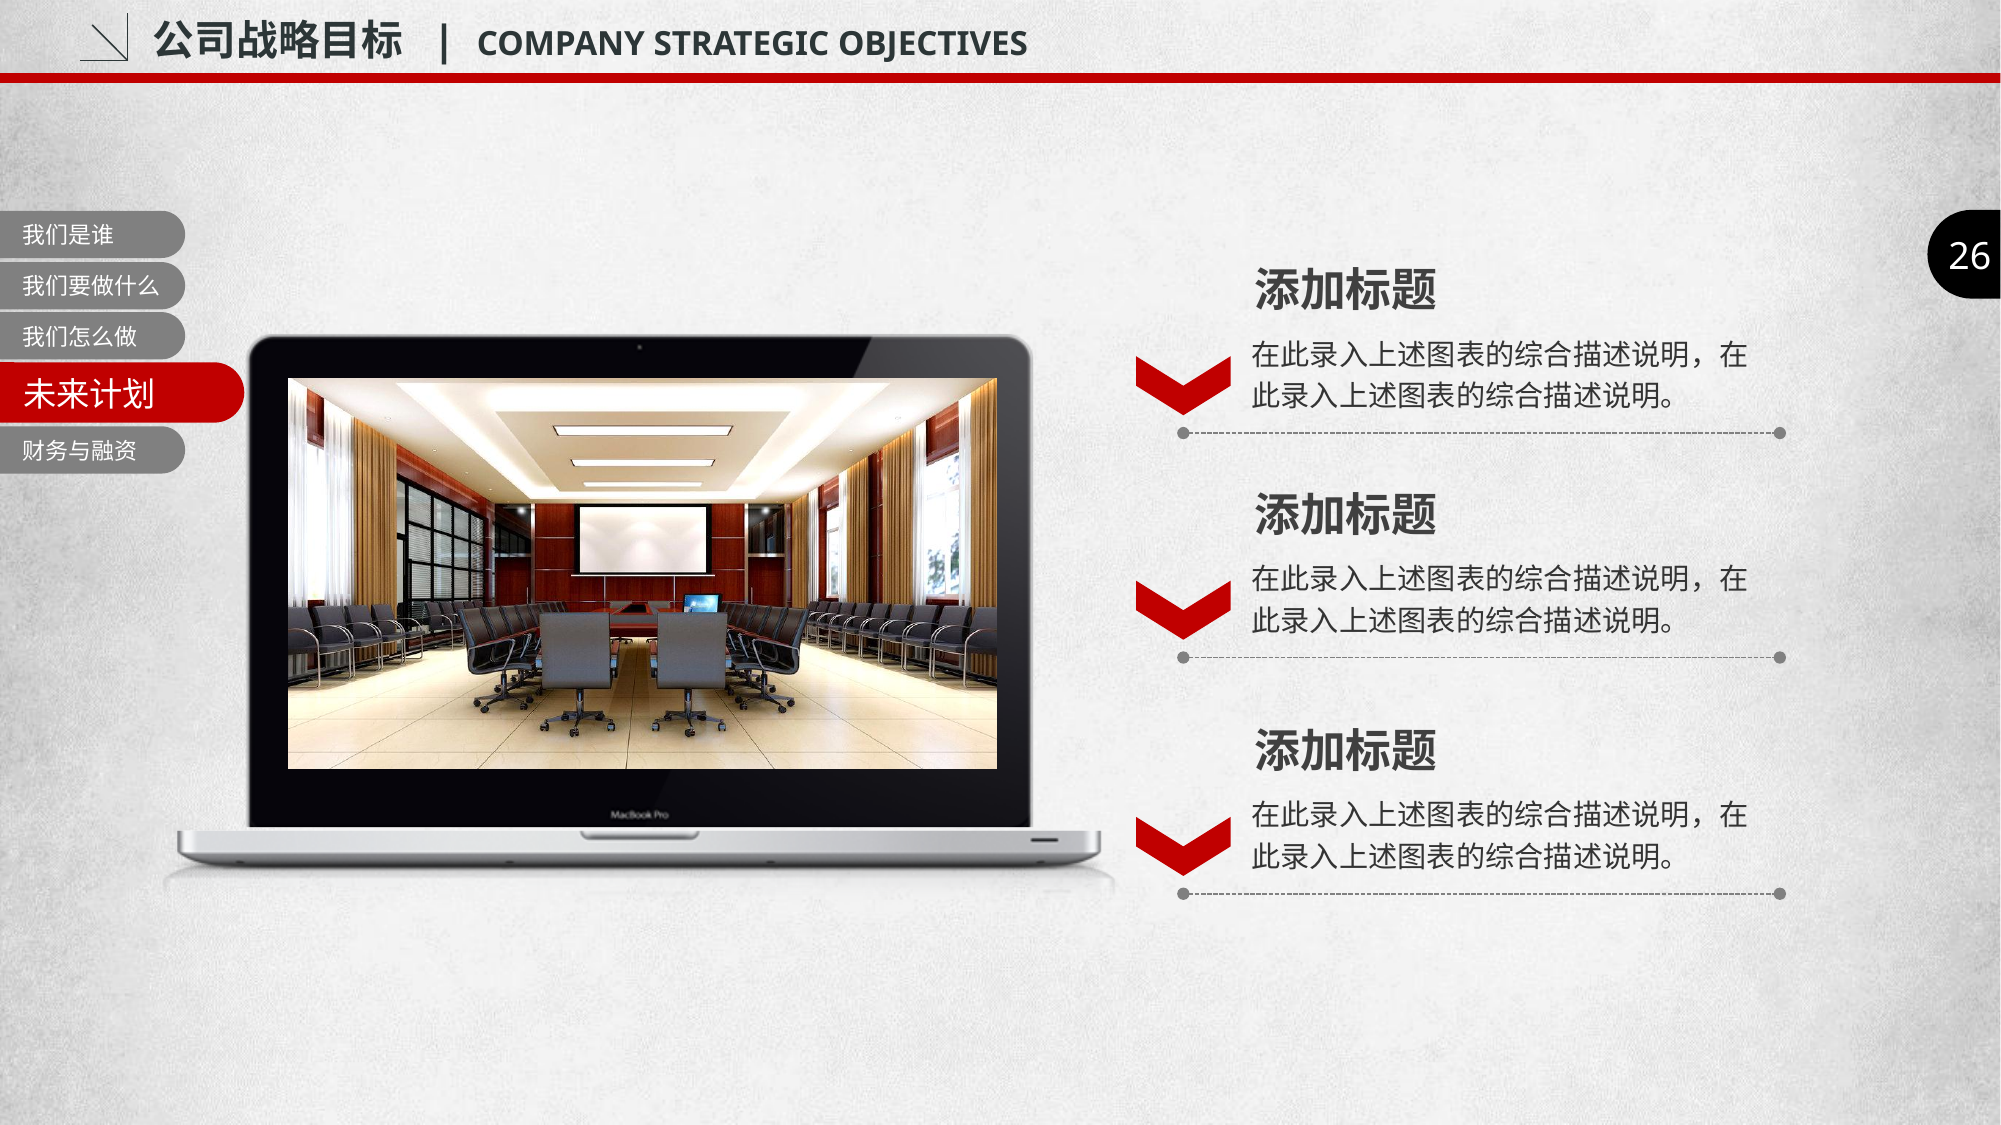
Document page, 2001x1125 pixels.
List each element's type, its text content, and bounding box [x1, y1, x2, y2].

text_box [1148, 354, 1233, 418]
text_box [0, 310, 132, 362]
text_box [0, 259, 172, 310]
text_box 26 [1933, 210, 2001, 299]
text_box [1925, 228, 1933, 280]
text_box 在此录入上述图表的综合描述说明，在此录入上述图表的综合描述说明。 [1236, 545, 1780, 645]
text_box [137, 300, 1143, 906]
text_box 公司战略目标 | COMPANY STRATEGIC OBJECTIVES [137, 5, 1449, 73]
text_box 我们要做什么 [7, 262, 209, 310]
text_box 我们是谁 [7, 210, 209, 258]
text_box [0, 208, 172, 260]
text_box [1148, 578, 1233, 642]
text_box 添加标题 [1239, 477, 1453, 545]
text_box [0, 362, 132, 424]
text_box [0, 424, 132, 476]
picture [0, 0, 2001, 73]
text_box 添加标题 [1239, 713, 1453, 781]
text_box 在此录入上述图表的综合描述说明，在此录入上述图表的综合描述说明。 [1236, 321, 1780, 421]
text_box 我们怎么做 [7, 312, 132, 360]
text_box 添加标题 [1239, 253, 1453, 321]
text_box [1148, 815, 1233, 878]
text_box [80, 12, 128, 61]
text_box 在此录入上述图表的综合描述说明，在此录入上述图表的综合描述说明。 [1236, 781, 1780, 881]
text_box 财务与融资 [7, 426, 132, 474]
text_box 未来计划 [8, 365, 132, 421]
picture [0, 83, 2001, 1125]
